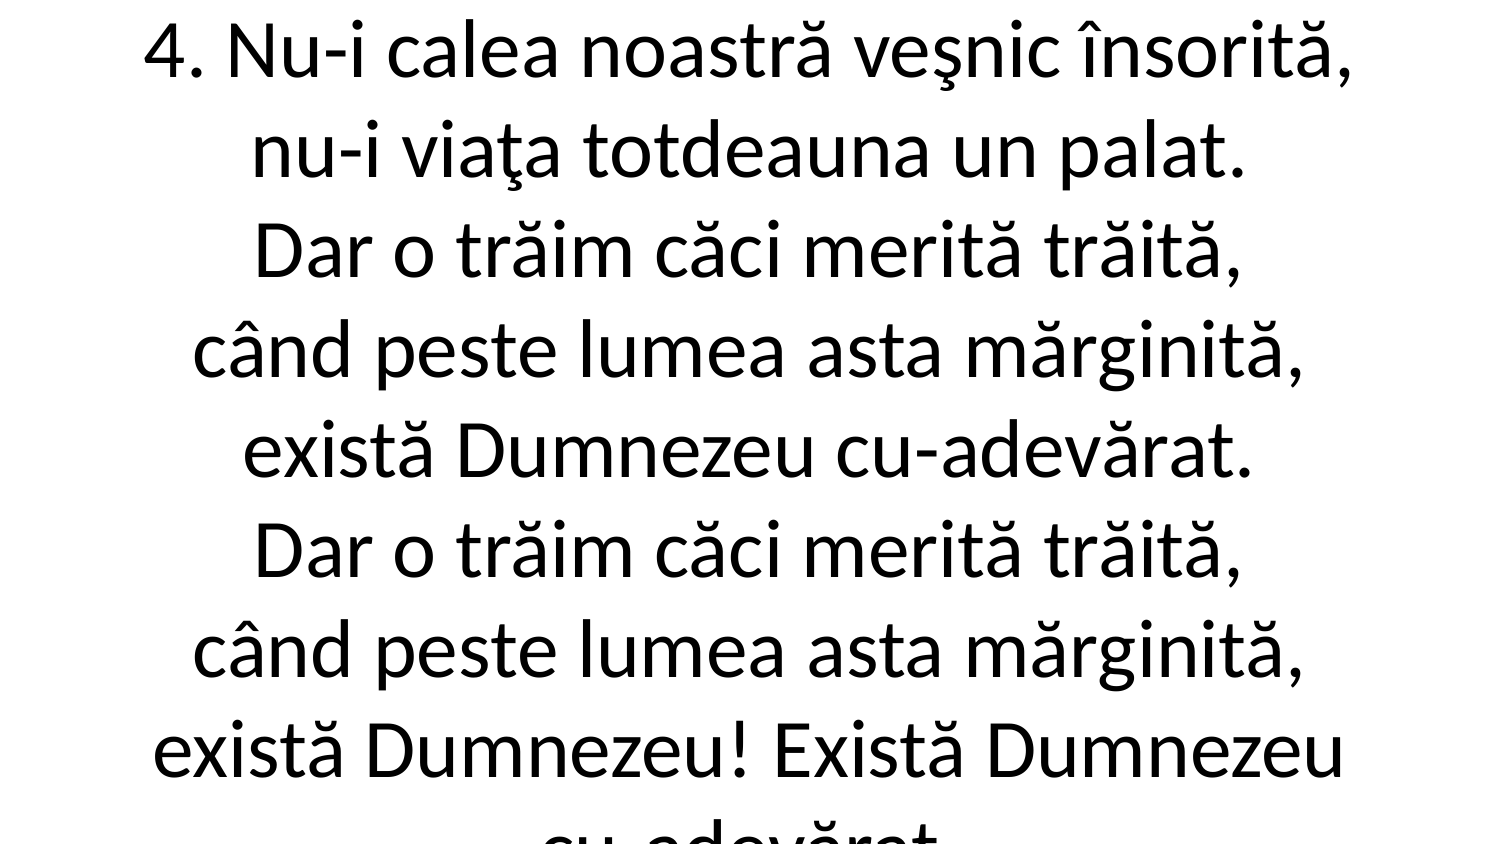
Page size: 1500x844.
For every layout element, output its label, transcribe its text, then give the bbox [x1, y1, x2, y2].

text_box 4. Nu-i calea noastră veşnic însorită, nu-i viaţa totdeauna un palat. Dar o trăim căci merită trăită, când peste lumea asta mărginită, există Dumnezeu cu-adevărat. Dar o trăim căci merită trăită, când peste lumea asta mărginită, există Dumnezeu! Există Dumnezeu cu-adevărat. [129, 0, 1371, 844]
